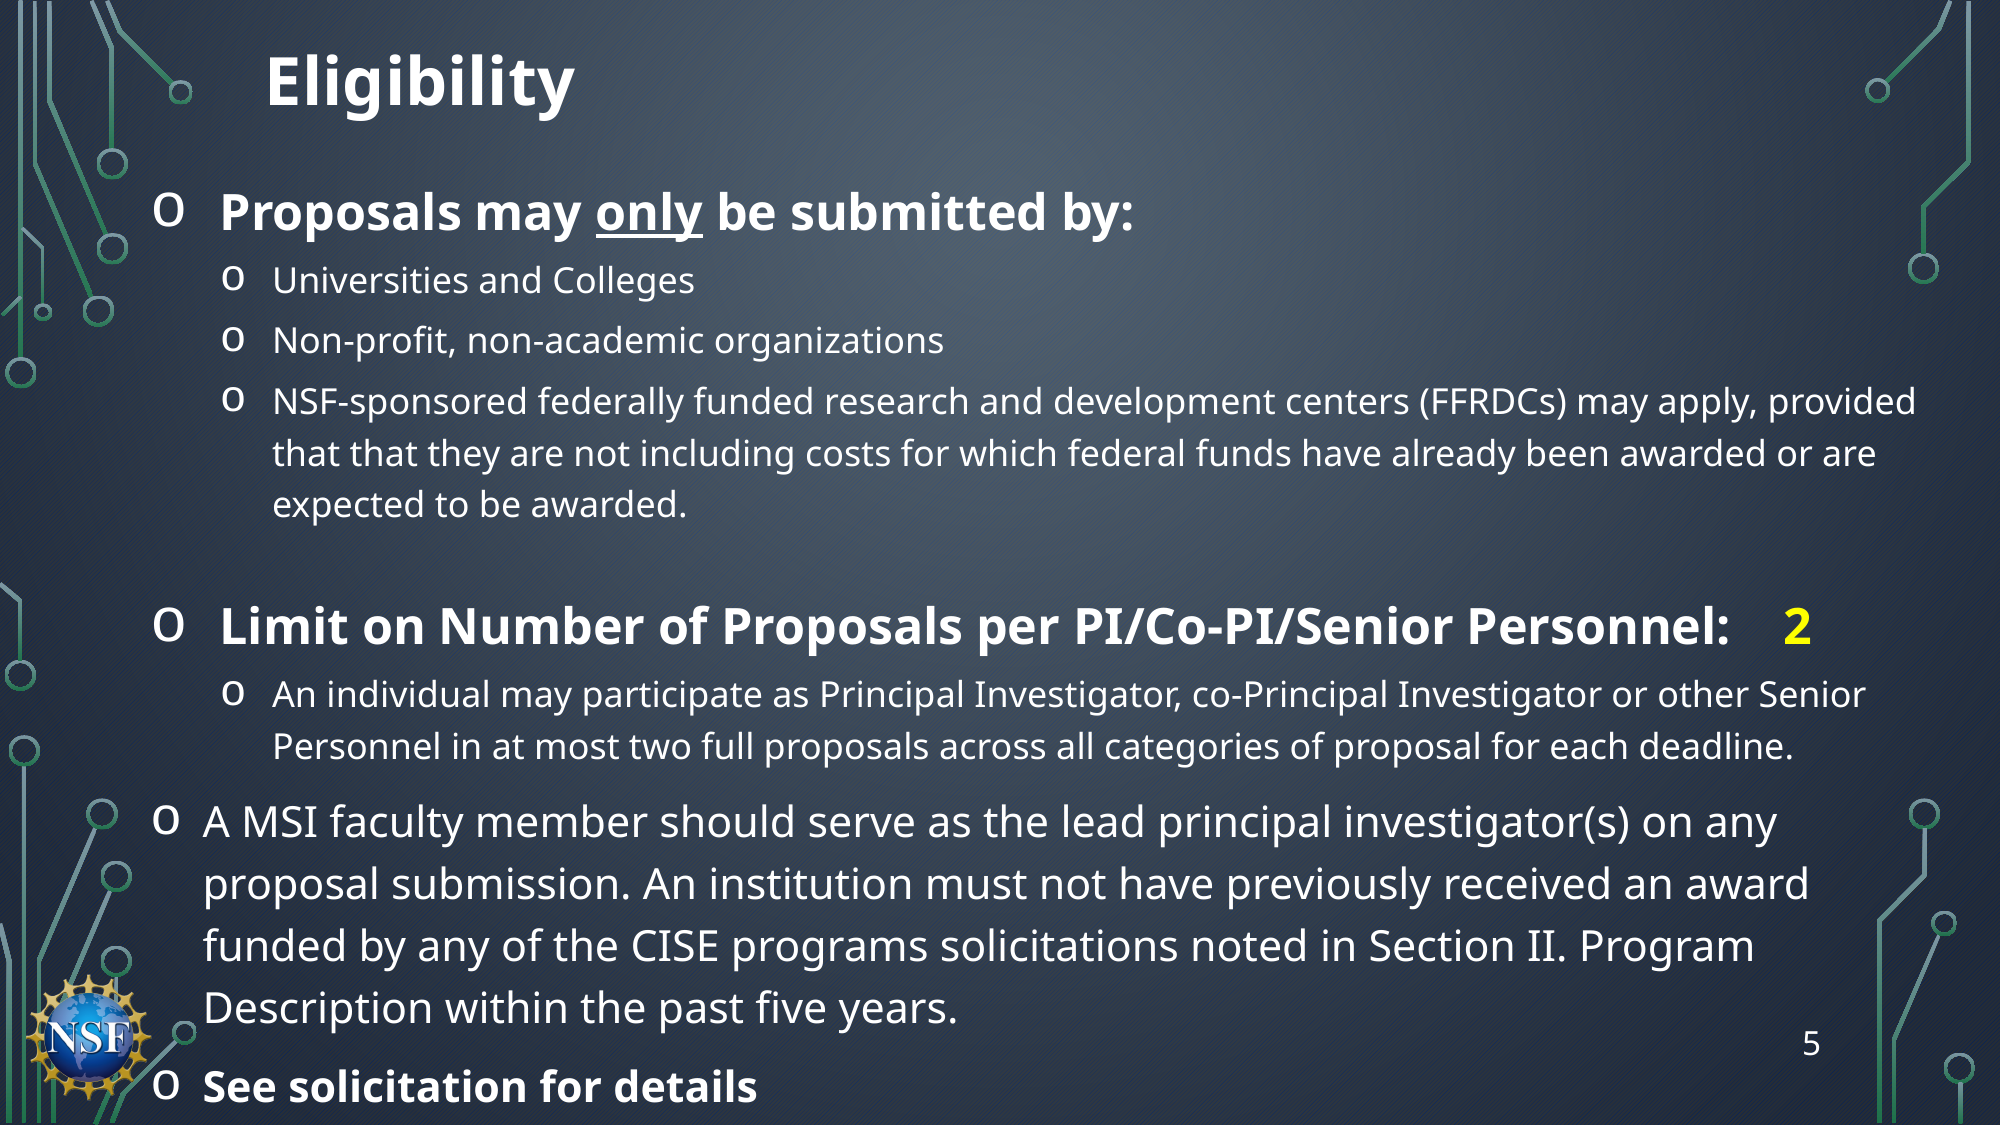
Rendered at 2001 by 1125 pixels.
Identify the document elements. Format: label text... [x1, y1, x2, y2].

slide_number 5 [1709, 1014, 1837, 1075]
subtitle Proposals may only be submitted by: Universities and Colleges Non-profit, non-academic organizations NSF-sponsored federally funded research and development centers (FFRDCs) may apply, provided that that they are not including costs for which federal funds have already been awarded or are expected to be awarded. Limit on Number of Proposals per PI/Co-PI/Senior Personnel: 2 An individual may participate as Principal Investigator, co-Principal Investigator or other Senior Personnel in at most two full proposals across all categories of proposal for each deadline. A MSI faculty member should serve as the lead principal investigator(s) on any proposal submission. An institution must not have previously received an award funded by any of the CISE programs solicitations noted in Section II. Program Description within the past five years. See solicitation for details [135, 160, 1969, 1120]
title Eligibility [249, 5, 1538, 163]
picture [24, 972, 135, 1102]
